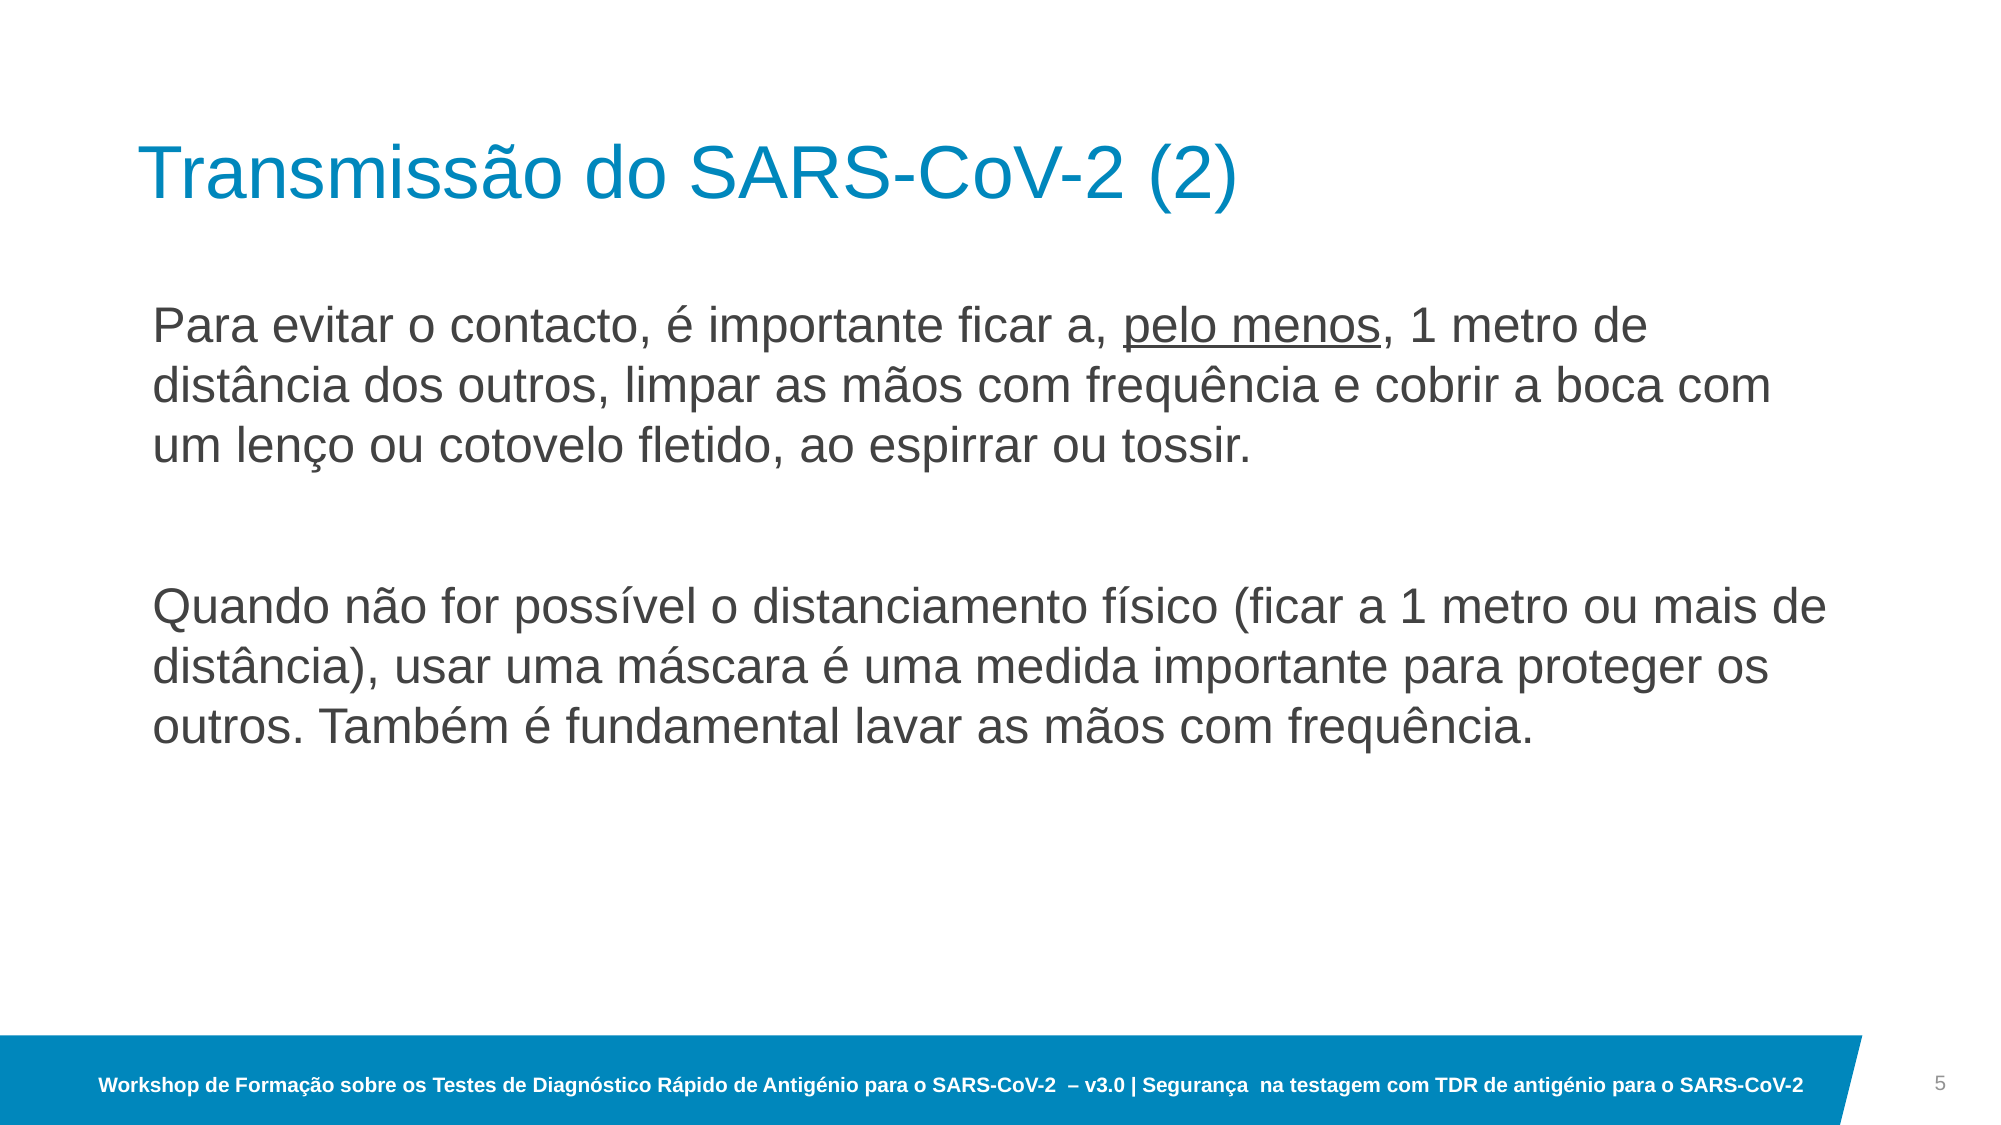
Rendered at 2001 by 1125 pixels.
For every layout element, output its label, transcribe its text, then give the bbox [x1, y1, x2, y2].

footer Workshop de Formação sobre os Testes de Diagnóstico Rápido de Antigénio para o SARS-CoV-2 – v3.0 | Segurança na testagem com TDR de antigénio para o SARS-CoV-2 [98, 1042, 1829, 1125]
title Transmissão do SARS-CoV-2 (2) [137, 59, 1863, 215]
list Para evitar o contacto, é importante ficar a, pelo menos, 1 metro de distância dos outros, limpar as mãos com frequência e cobrir a boca com um lenço ou cotovelo fletido, ao espirrar ou tossir. Quando não for possível o distanciamento físico (ficar a 1 metro ou mais de distância), usar uma máscara é uma medida importante para proteger os outros. Também é fundamental lavar as mãos com frequência. [137, 284, 1863, 1014]
slide_number 5 [1862, 1035, 1947, 1125]
